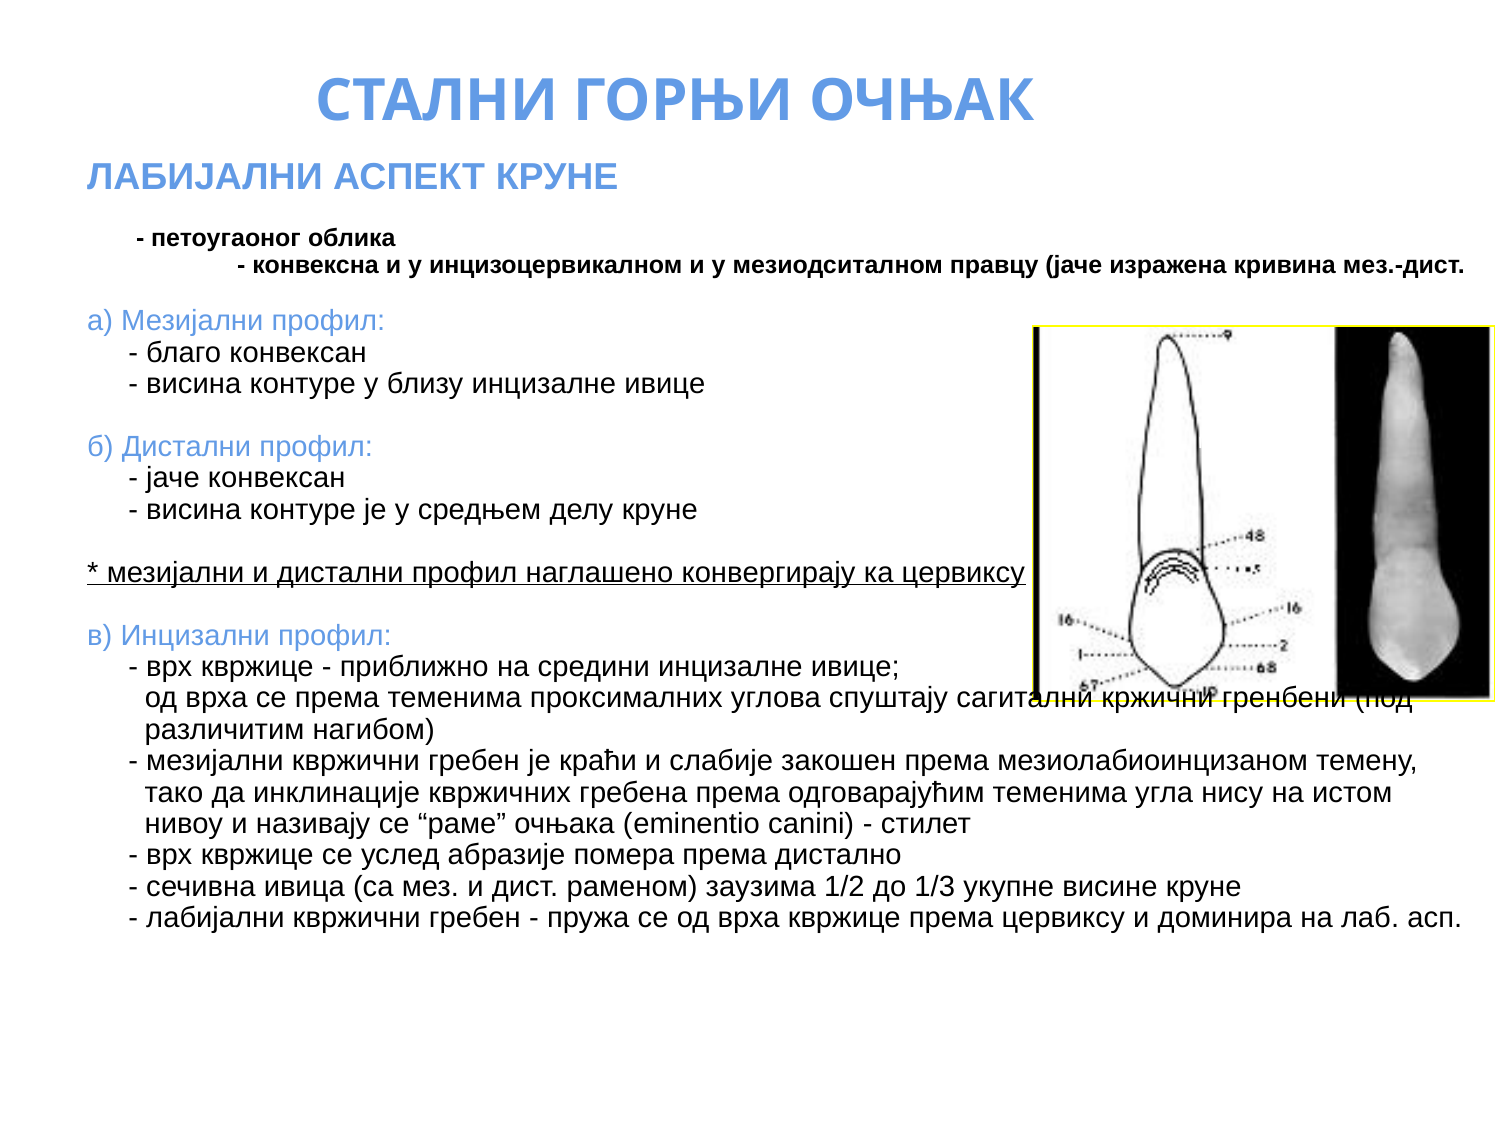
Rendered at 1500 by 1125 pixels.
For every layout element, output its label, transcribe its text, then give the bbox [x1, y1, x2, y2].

picture [1033, 326, 1494, 701]
text_box СТАЛНИ ГОРЊИ ОЧЊАК [300, 54, 1270, 140]
list ЛАБИЈАЛНИ АСПЕКТ КРУНЕ - петоугаоног облика - конвексна и у инцизоцервикалном и у мезиодситалном правцу (јаче изражена кривина мез.-дист. а) Мезијални профил: - благо конвексан - висина контуре у близу инцизалне ивице б) Дистални профил: - јаче конвексан - висина контуре је у средњем делу круне * мезијални и дистални профил наглашено конвергирају ка цервиксу в) Инцизални профил: - врх квржице - приближно на средини инцизалне ивице; од врха се према теменима проксималних углова спуштају сагитални кржични гренбени (под различитим нагибом) - мезијални квржични гребен је краћи и слабије закошен према мезиолабиоинцизаном темену, тако да инклинације квржичних гребена према одговарајућим теменима угла нису на истом нивоу и називају се “раме” очњака (eminentio canini) - стилет - врх квржице се услед абразије помера према дистално - сечивна ивица (са мез. и дист. раменом) заузима 1/2 до 1/3 укупне висине круне - лабијални квржични гребен - пружа се од врха квржице према цервиксу и доминира на лаб. асп. [71, 149, 1496, 1125]
